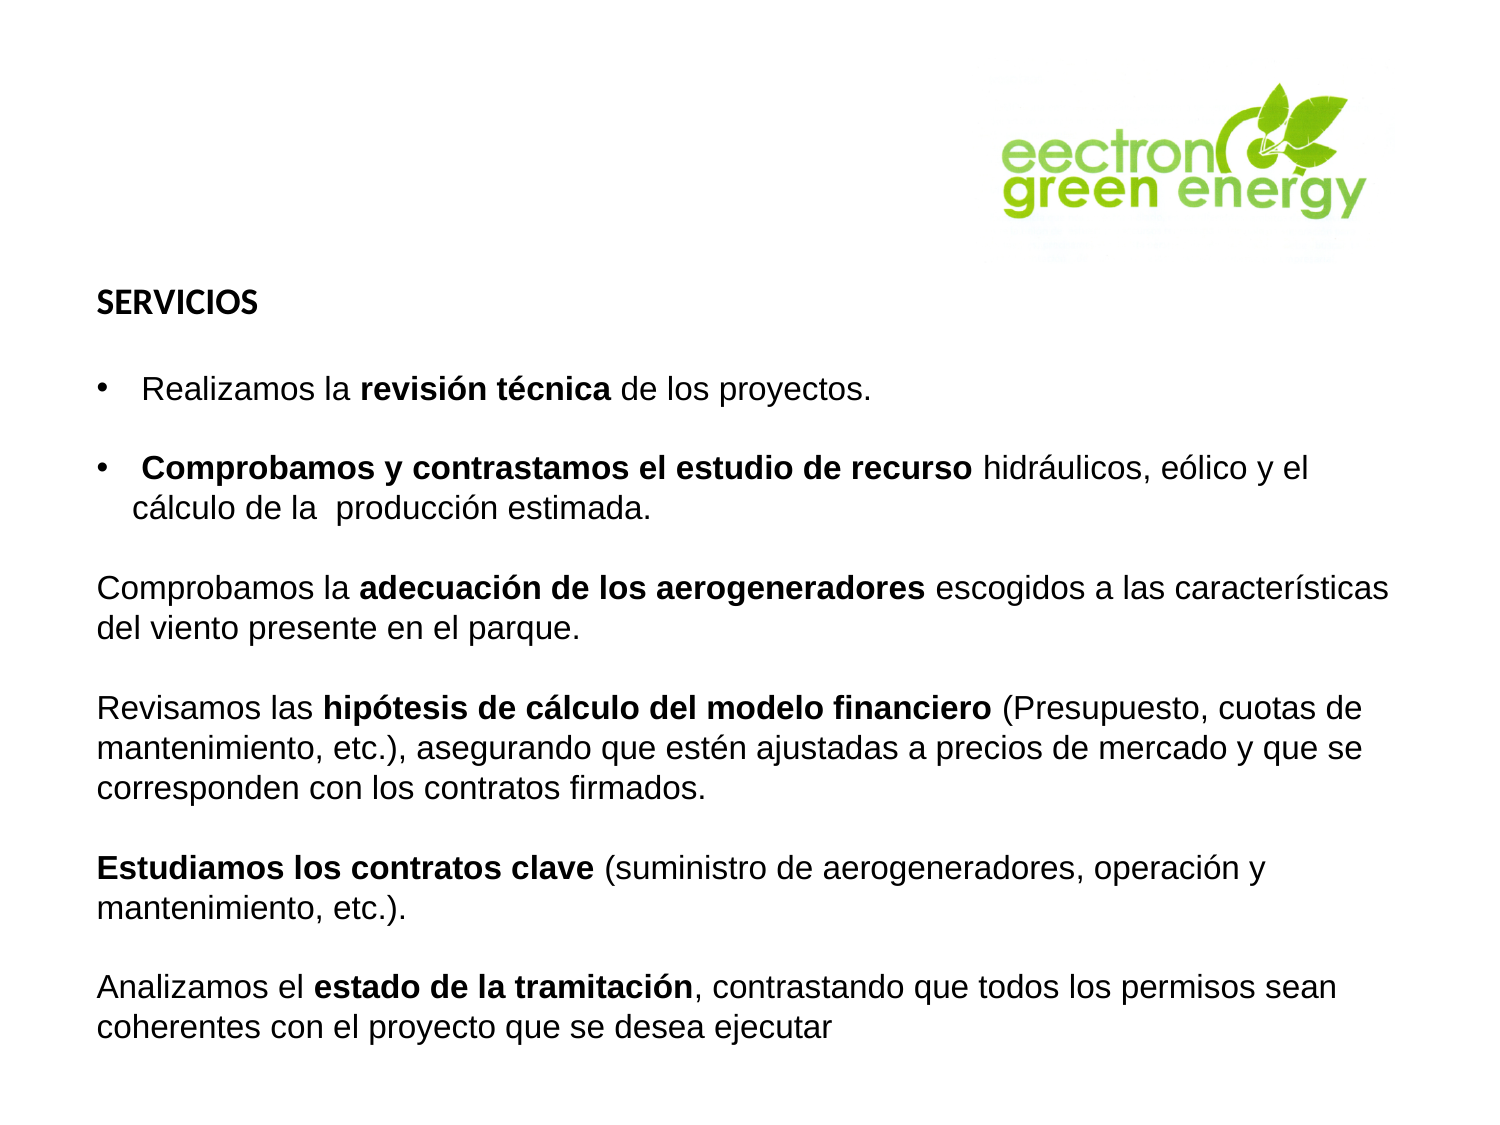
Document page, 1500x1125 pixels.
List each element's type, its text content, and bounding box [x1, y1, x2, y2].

text_box SERVICIOS Realizamos la revisión técnica de los proyectos. Comprobamos y contrastamos el estudio de recurso hidráulicos, eólico y el cálculo de la producción estimada. Comprobamos la adecuación de los aerogeneradores escogidos a las características del viento presente en el parque. Revisamos las hipótesis de cálculo del modelo financiero (Presupuesto, cuotas de mantenimiento, etc.), asegurando que estén ajustadas a precios de mercado y que se corresponden con los contratos firmados. Estudiamos los contratos clave (suministro de aerogeneradores, operación y mantenimiento, etc.). Analizamos el estado de la tramitación, contrastando que todos los permisos sean coherentes con el proyecto que se desea ejecutar [81, 269, 1418, 1125]
picture [972, 58, 1395, 264]
